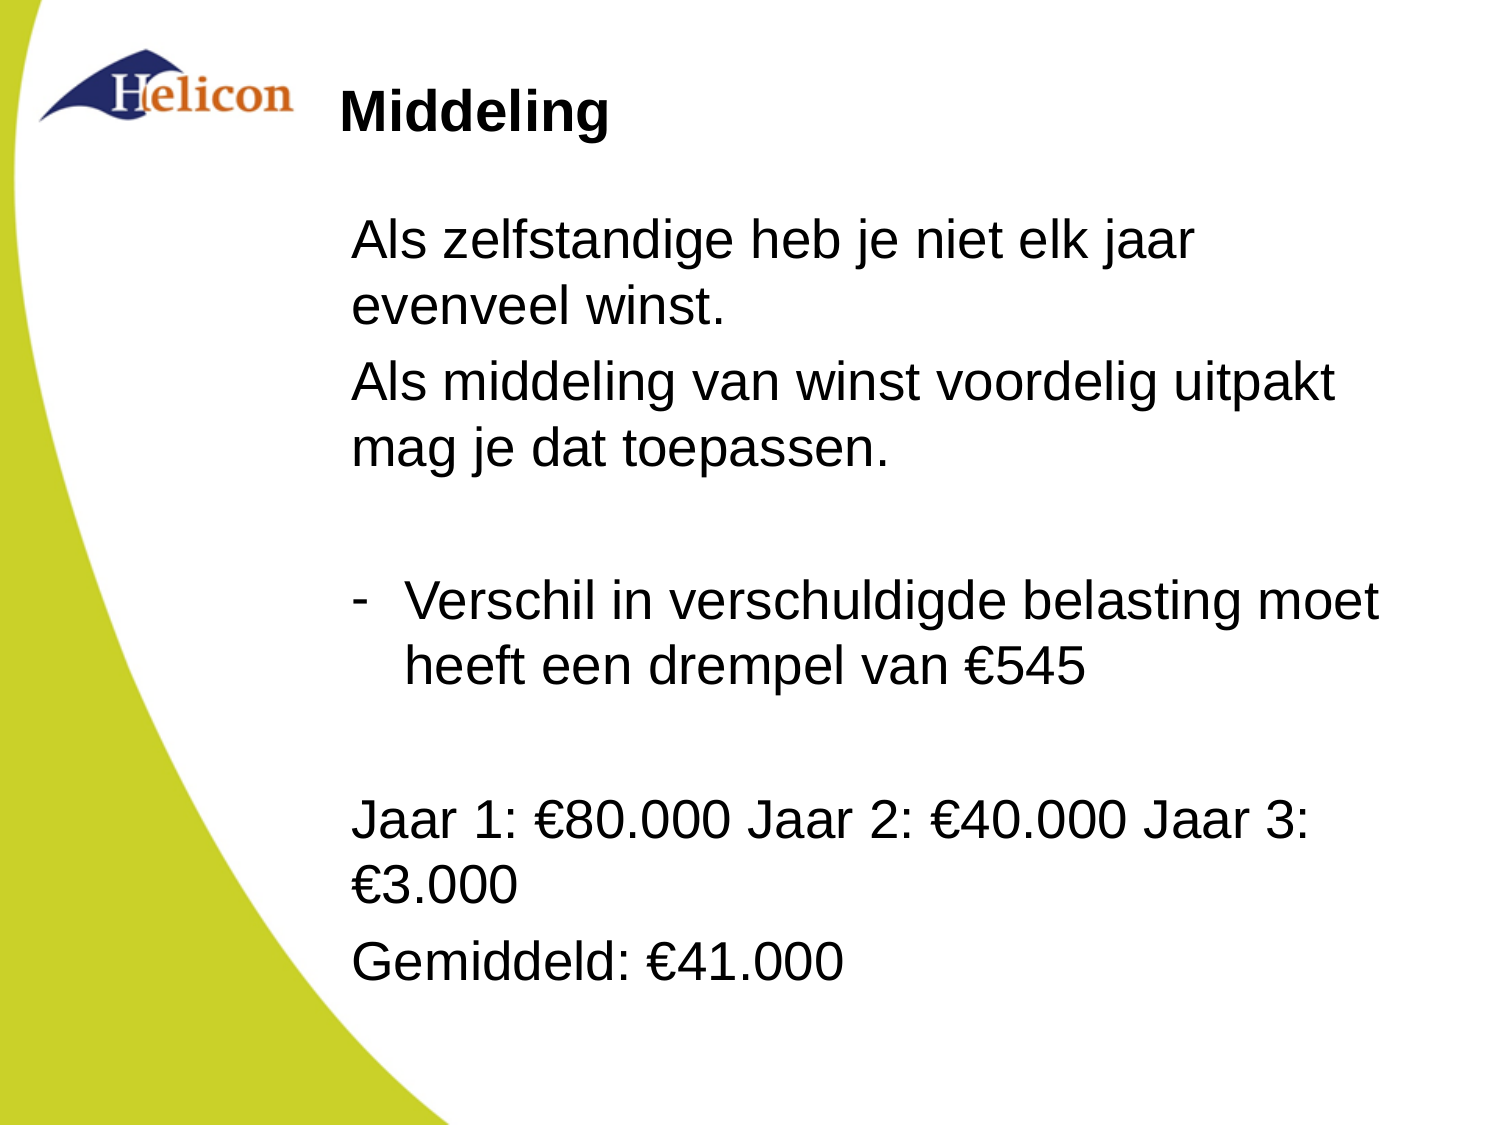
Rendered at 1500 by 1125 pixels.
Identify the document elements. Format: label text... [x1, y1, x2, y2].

picture [0, 0, 1500, 1125]
title Middeling [324, 54, 1415, 161]
list Als zelfstandige heb je niet elk jaar evenveel winst. Als middeling van winst voordelig uitpakt mag je dat toepassen. Verschil in verschuldigde belasting moet heeft een drempel van €545 Jaar 1: €80.000 Jaar 2: €40.000 Jaar 3: €3.000 Gemiddeld: €41.000 [336, 196, 1425, 1005]
